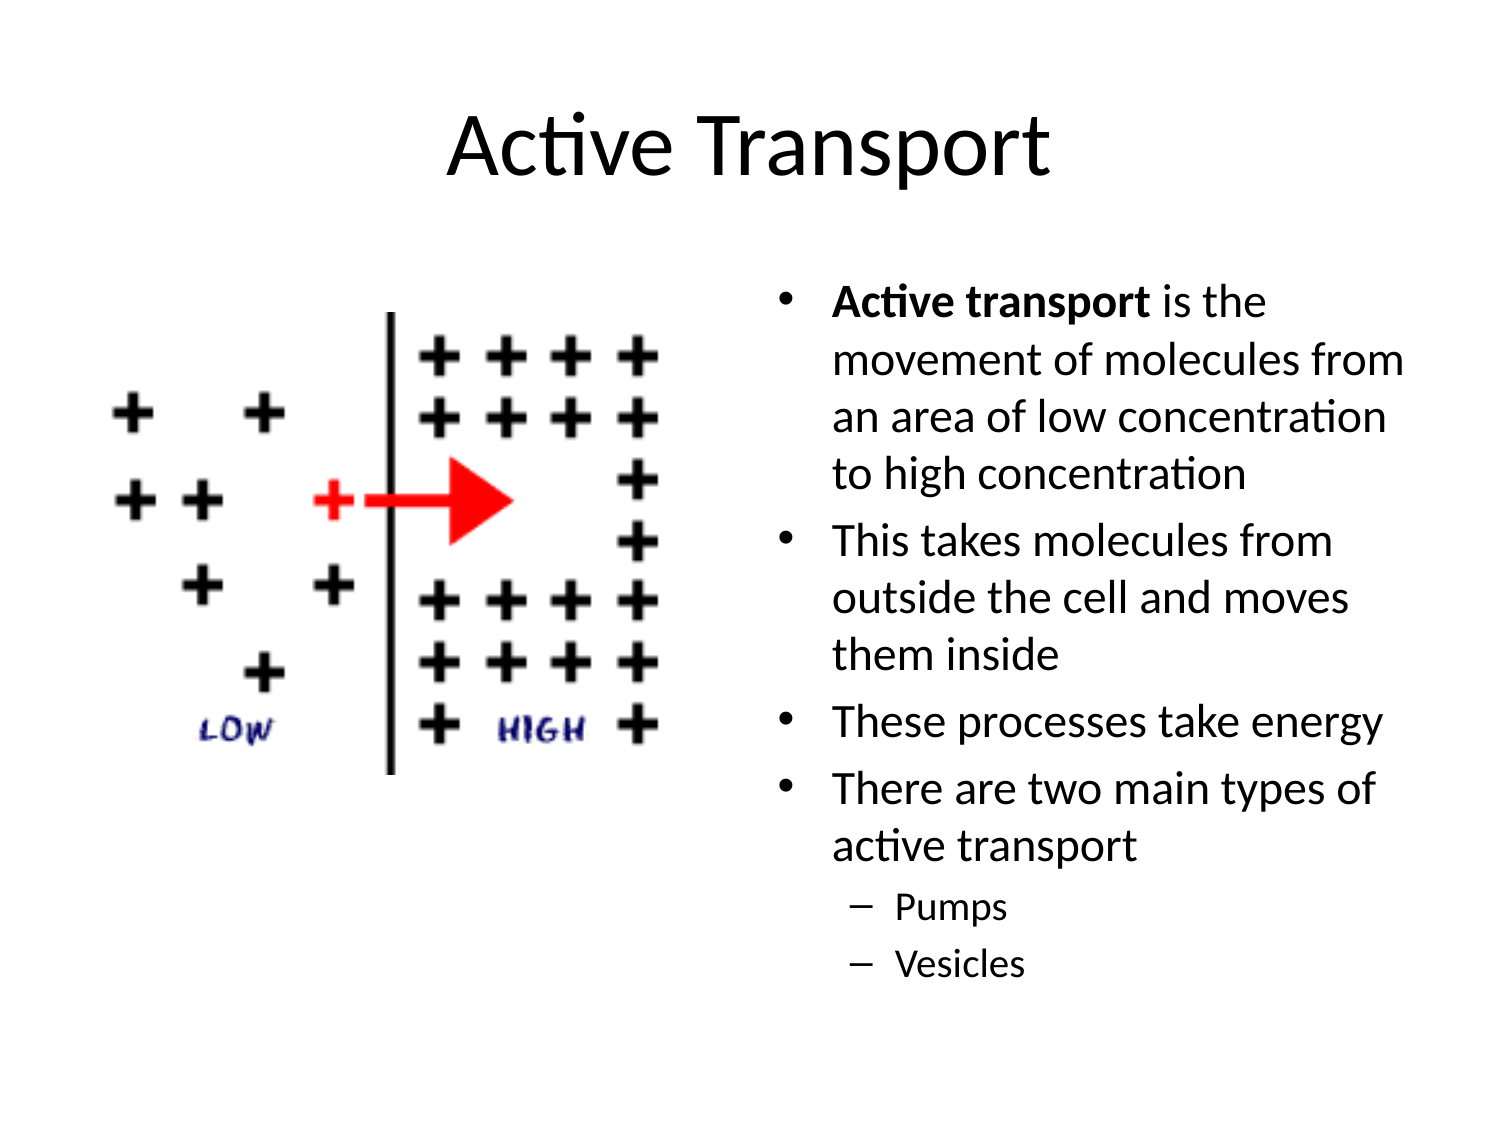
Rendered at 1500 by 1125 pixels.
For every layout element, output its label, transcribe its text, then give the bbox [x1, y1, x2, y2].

list Active transport is the movement of molecules from an area of low concentration to high concentration This takes molecules from outside the cell and moves them inside These processes take energy There are two main types of active transport Pumps Vesicles [762, 262, 1425, 1050]
picture [87, 312, 705, 776]
title Active Transport [75, 45, 1425, 233]
